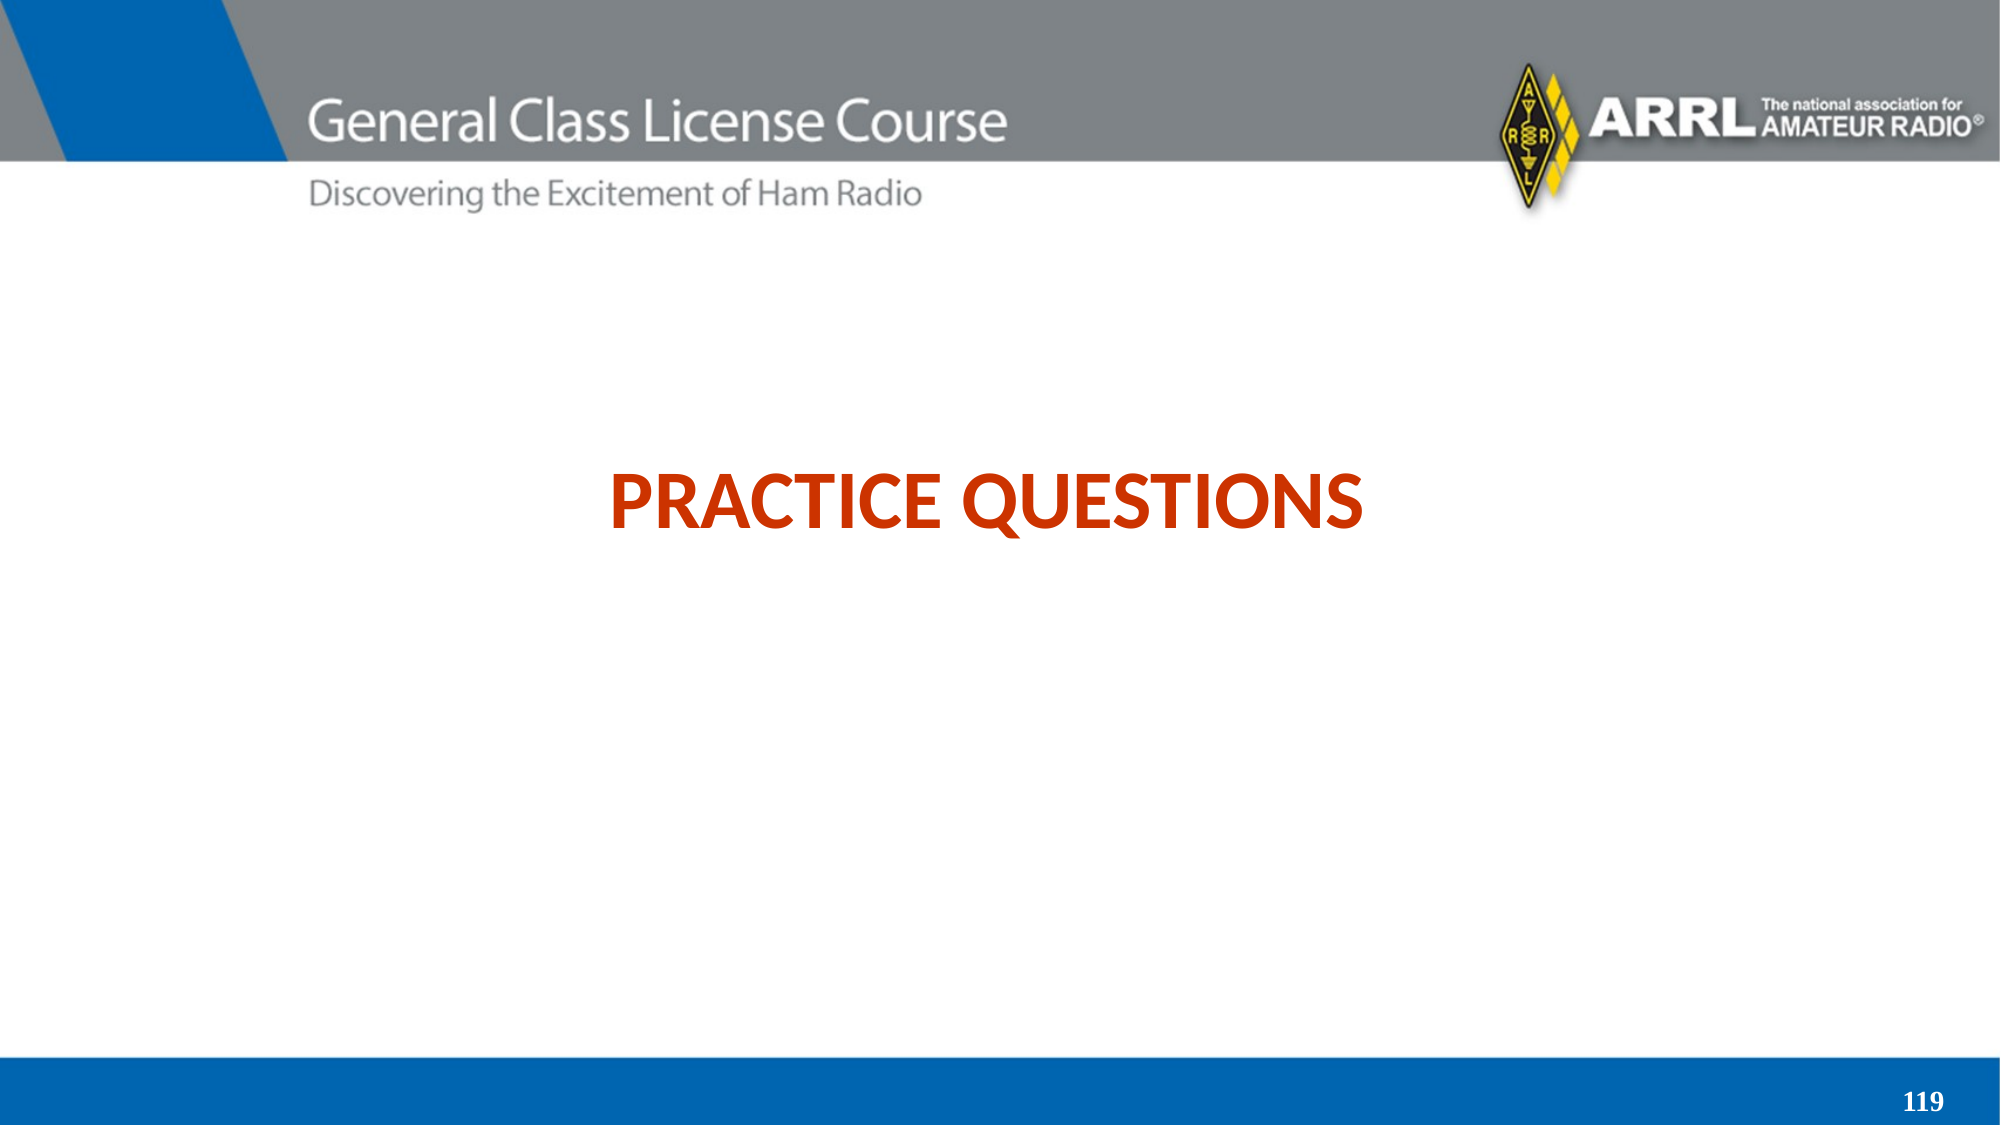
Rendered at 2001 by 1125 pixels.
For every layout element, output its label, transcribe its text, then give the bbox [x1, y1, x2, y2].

picture [0, 0, 2001, 1125]
title PRACTICE QUESTIONS [87, 437, 1888, 625]
